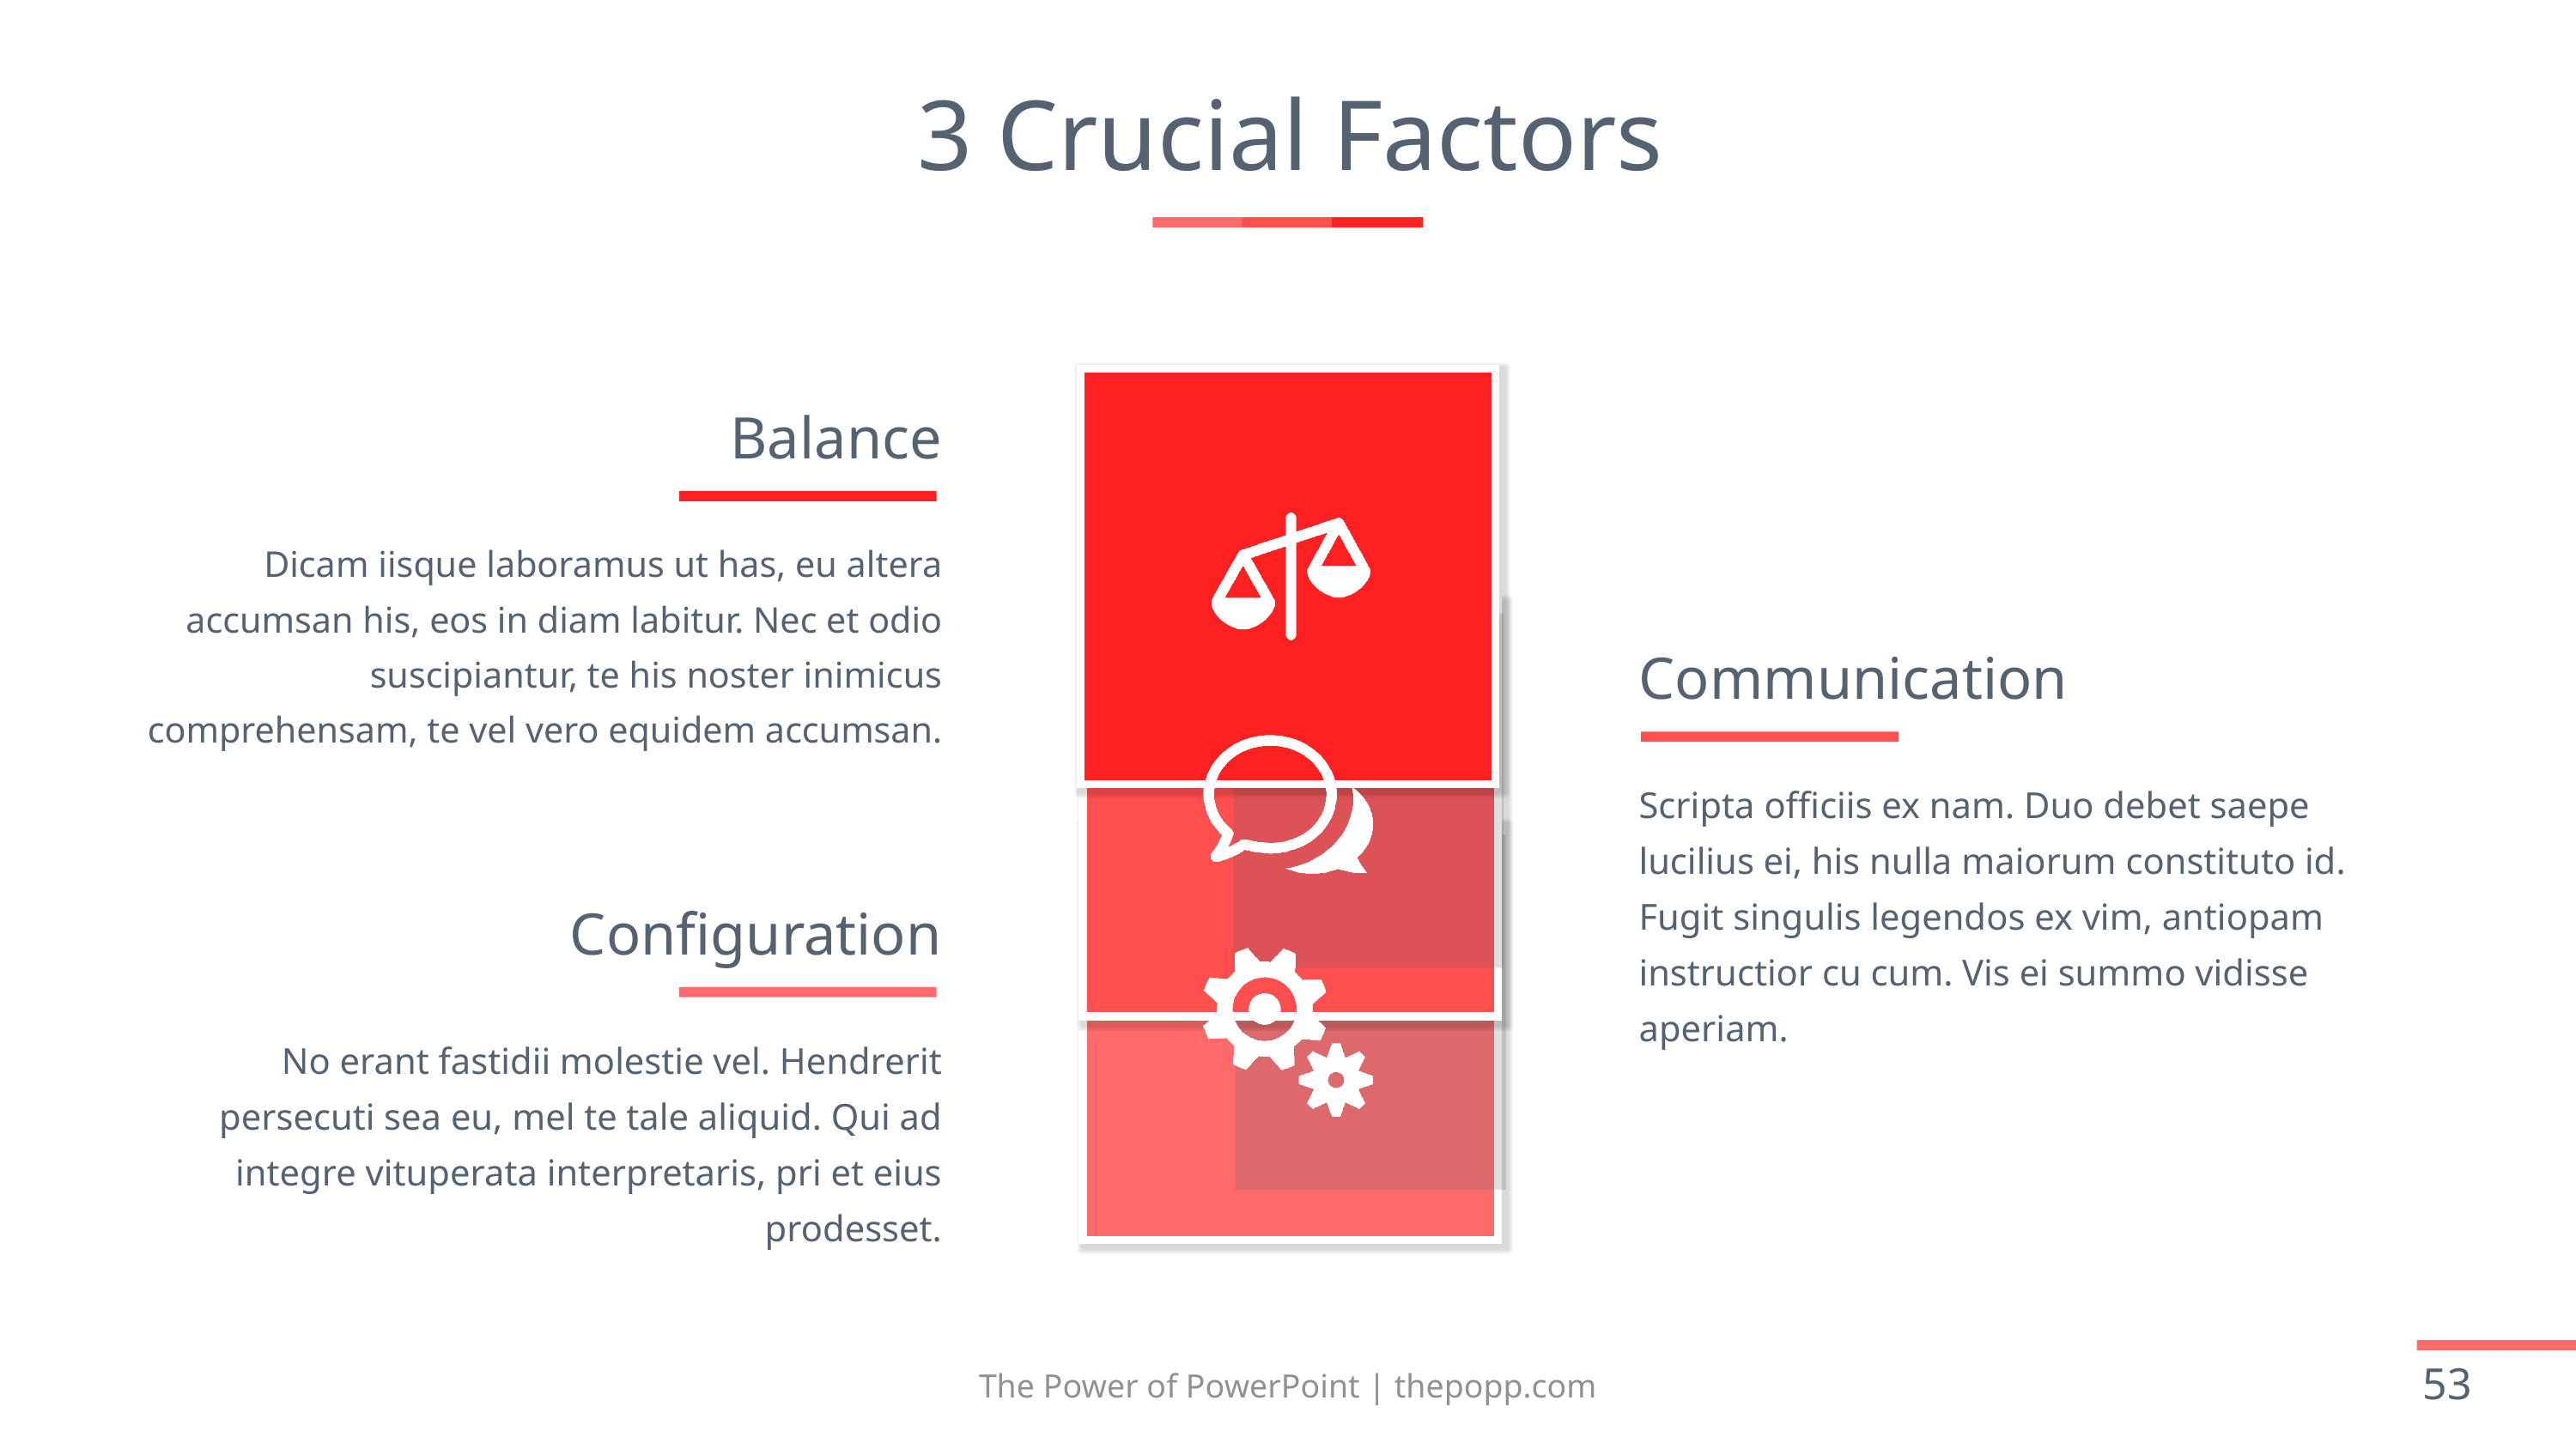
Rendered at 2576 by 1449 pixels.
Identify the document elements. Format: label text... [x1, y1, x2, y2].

list Dicam iisque laboramus ut has, eu altera accumsan his, eos in diam labitur. Nec et odio suscipiantur, te his noster inimicus comprehensam, te vel vero equidem accumsan. [134, 523, 956, 777]
list Communication [1625, 623, 2447, 730]
slide_number 53 [2409, 1351, 2576, 1421]
title 3 Crucial Factors [69, 49, 2512, 230]
list Balance [134, 383, 956, 489]
picture [1203, 948, 1373, 1118]
list Configuration [134, 879, 956, 985]
footer The Power of PowerPoint | thepopp.com [853, 1349, 1723, 1427]
list Scripta officiis ex nam. Duo debet saepe lucilius ei, his nulla maiorum constituto id. Fugit singulis legendos ex vim, antiopam instructior cu cum. Vis ei summo vidisse aperiam. [1625, 763, 2447, 1017]
picture [1203, 724, 1373, 894]
list No erant fastidii molestie vel. Hendrerit persecuti sea eu, mel te tale aliquid. Qui ad integre vituperata interpretaris, pri et eius prodesset. [134, 1018, 956, 1272]
picture [1200, 491, 1370, 661]
